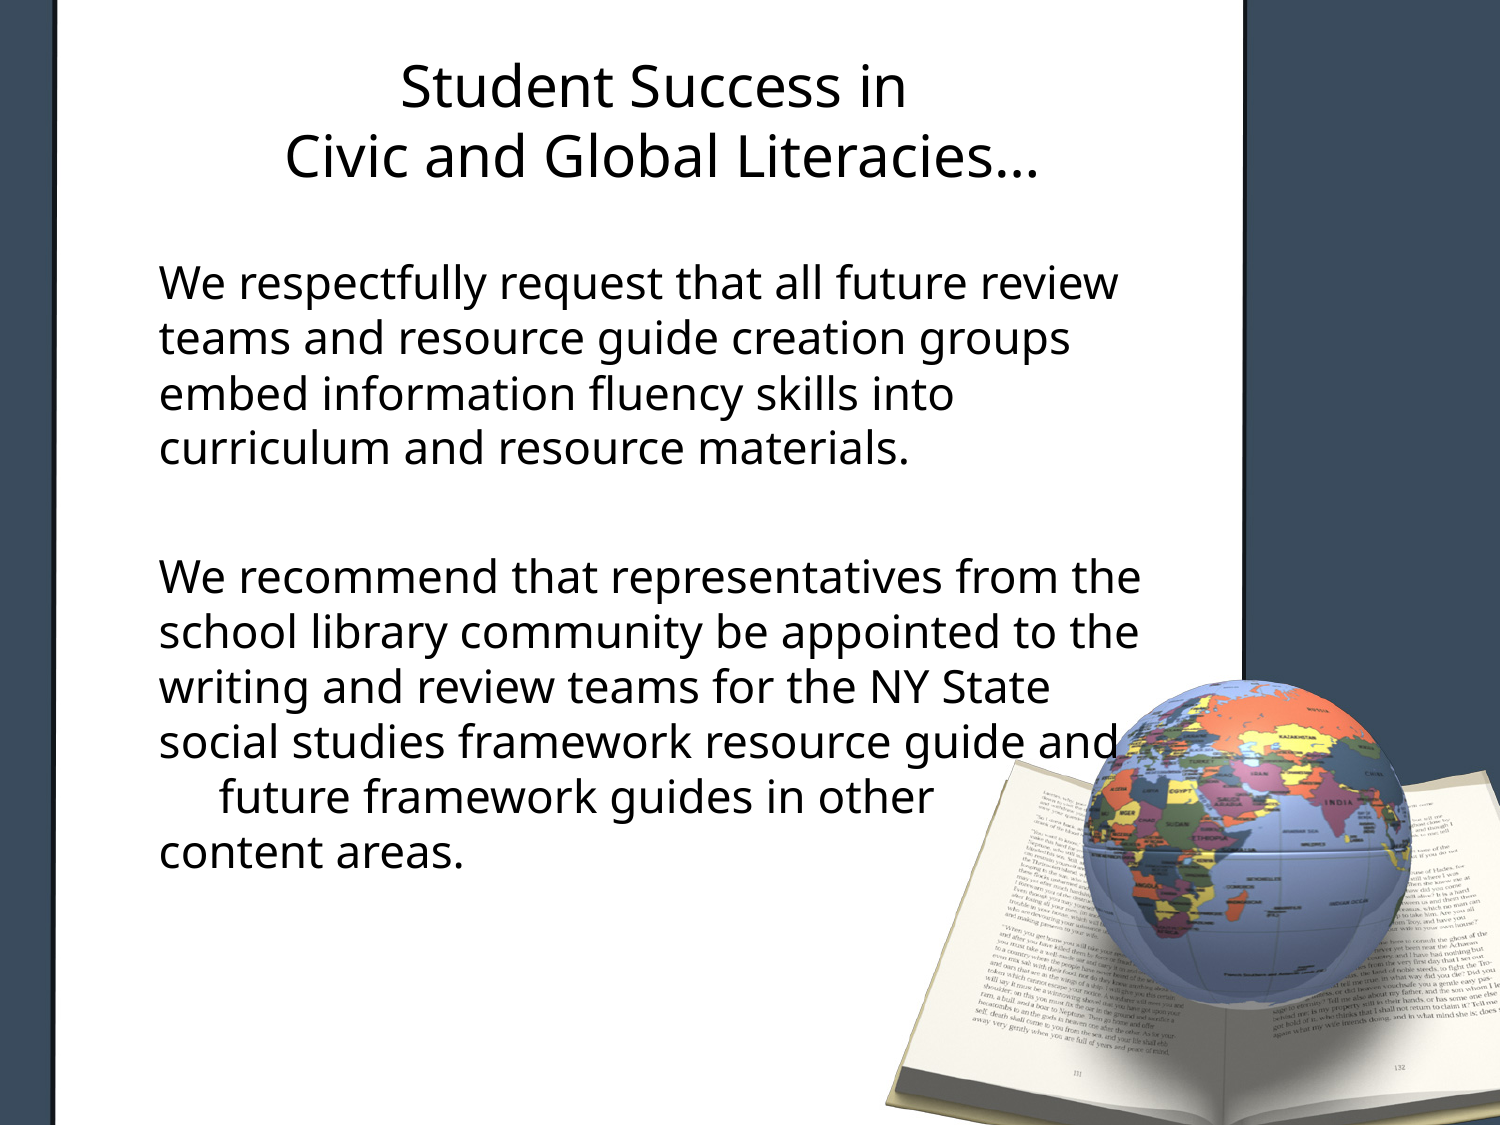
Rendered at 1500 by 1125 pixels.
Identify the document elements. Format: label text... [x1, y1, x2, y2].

picture [0, 0, 1500, 1125]
list We respectfully request that all future review teams and resource guide creation groups embed information fluency skills into curriculum and resource materials. We recommend that representatives from the school library community be appointed to the writing and review teams for the NY State social studies framework resource guide and future framework guides in other content areas. [87, 187, 1163, 901]
title Student Success in Civic and Global Literacies… [124, 37, 1201, 201]
